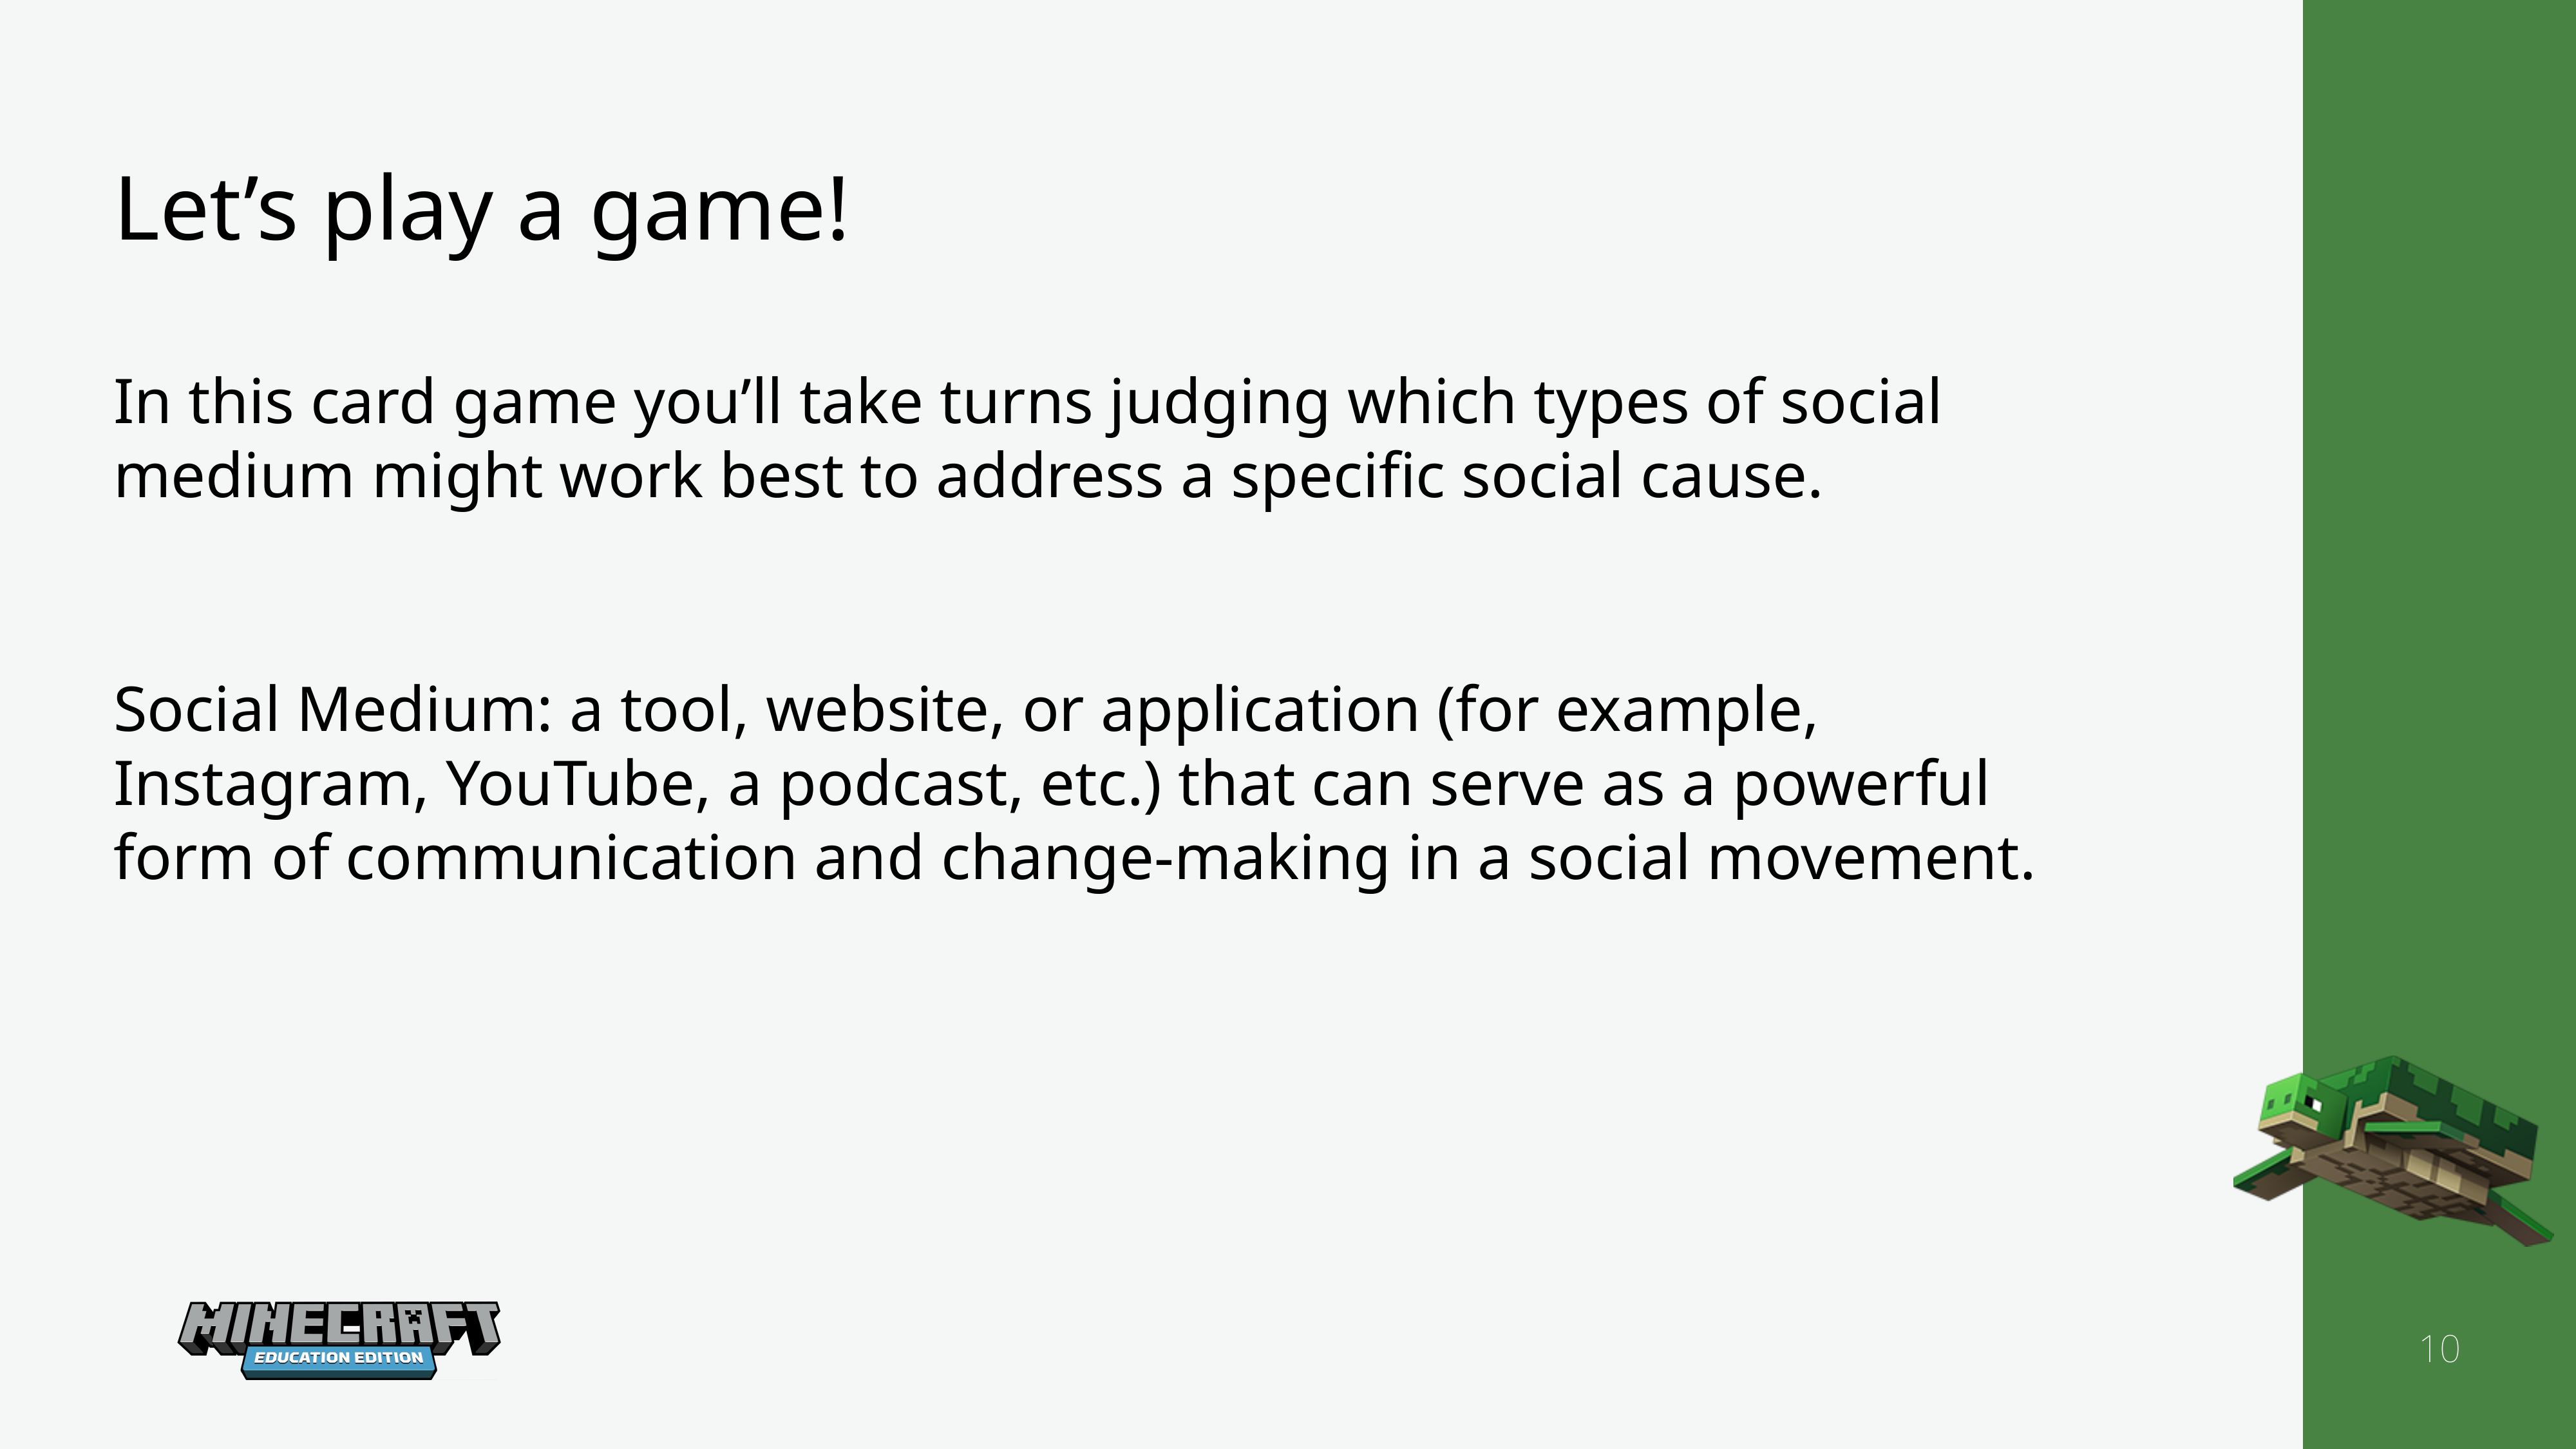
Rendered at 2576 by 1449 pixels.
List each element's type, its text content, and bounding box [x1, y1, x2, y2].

slide_number 10 [2391, 1298, 2489, 1403]
picture [2233, 1056, 2554, 1247]
list In this card game you’ll take turns judging which types of social medium might work best to address a specific social cause. Social Medium: a tool, website, or application (for example, Instagram, YouTube, a podcast, etc.) that can serve as a powerful form of communication and change-making in a social movement. [86, 335, 2148, 1381]
title Let’s play a game! [86, 124, 2490, 288]
